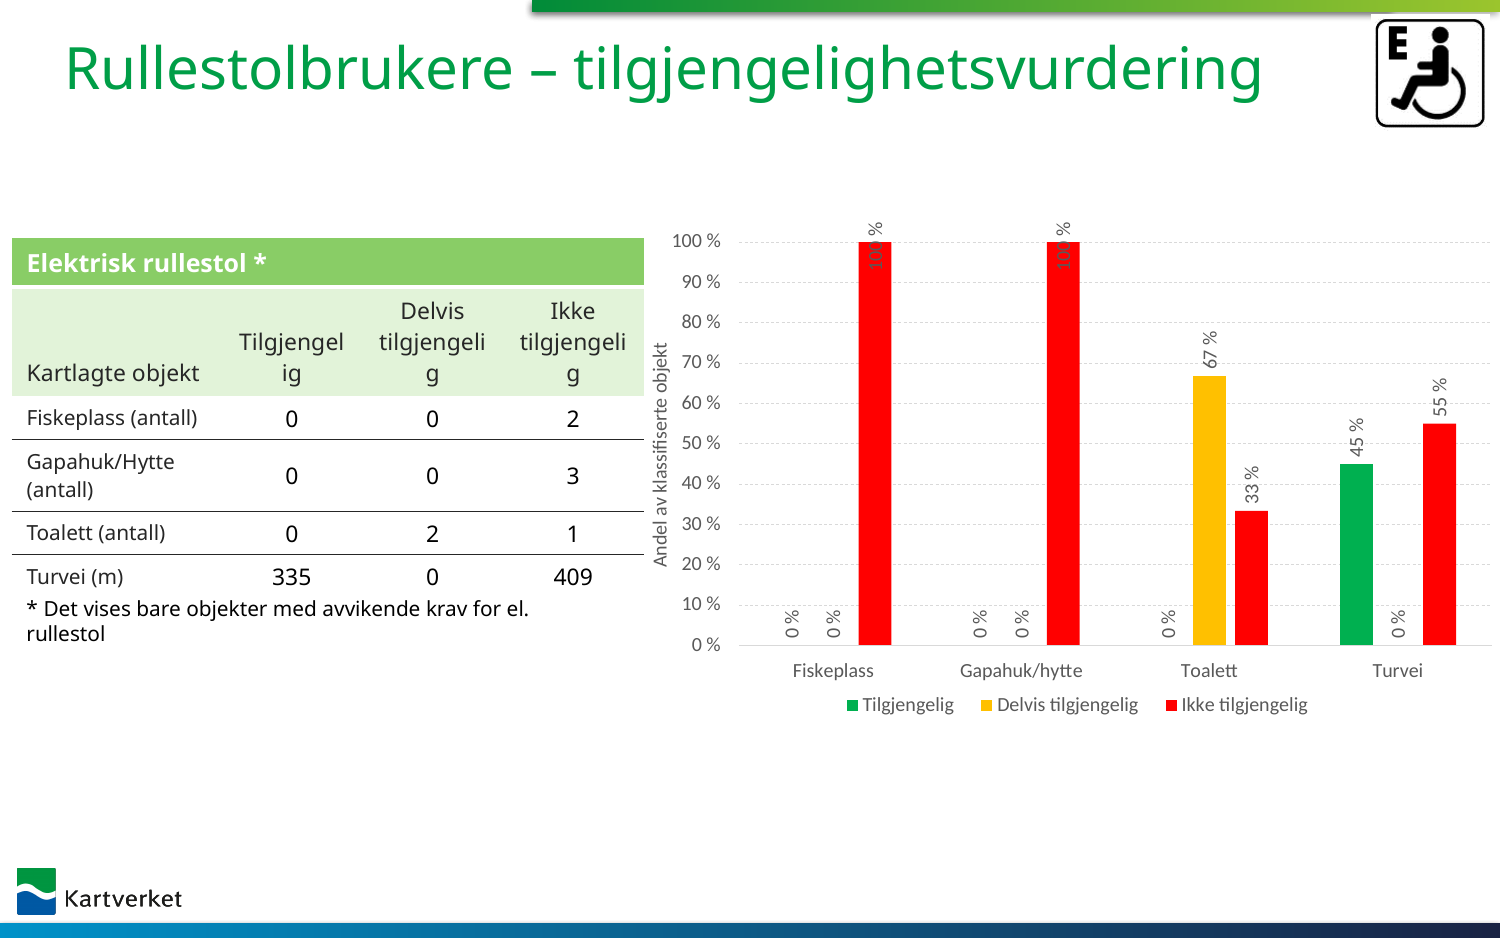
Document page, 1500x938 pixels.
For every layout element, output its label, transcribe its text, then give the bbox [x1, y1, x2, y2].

table_cell Fiskeplass (antall) [12, 396, 222, 439]
table_cell 2 [362, 512, 503, 554]
table_header Elektrisk rullestol * [12, 238, 638, 285]
table_cell Gapahuk/Hytte (antall) [12, 440, 222, 511]
table_cell Kartlagte objekt [12, 289, 222, 396]
table_cell 0 [222, 512, 362, 554]
table_cell 0 [222, 440, 362, 511]
table_cell 2 [503, 396, 638, 439]
table_cell Turvei (m) [12, 555, 222, 588]
table_cell Ikke tilgjengelig [503, 289, 638, 396]
table_cell 0 [362, 396, 503, 439]
table_cell 335 [222, 555, 362, 588]
text_box Rullestolbrukere – tilgjengelighetsvurdering [49, 12, 1372, 109]
table_cell 0 [362, 555, 503, 588]
table_cell 0 [222, 396, 362, 439]
table_cell 1 [503, 512, 638, 554]
picture [643, 218, 1500, 728]
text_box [1371, 13, 1491, 133]
table_cell 0 [362, 440, 503, 511]
table_cell Tilgjengelig [222, 289, 362, 396]
table_cell Toalett (antall) [12, 512, 222, 554]
table_cell 3 [503, 440, 638, 511]
text_box * Det vises bare objekter med avvikende krav for el. rullestol [11, 588, 597, 653]
table_cell Delvis tilgjengelig [362, 289, 503, 396]
table_cell 409 [503, 555, 638, 598]
